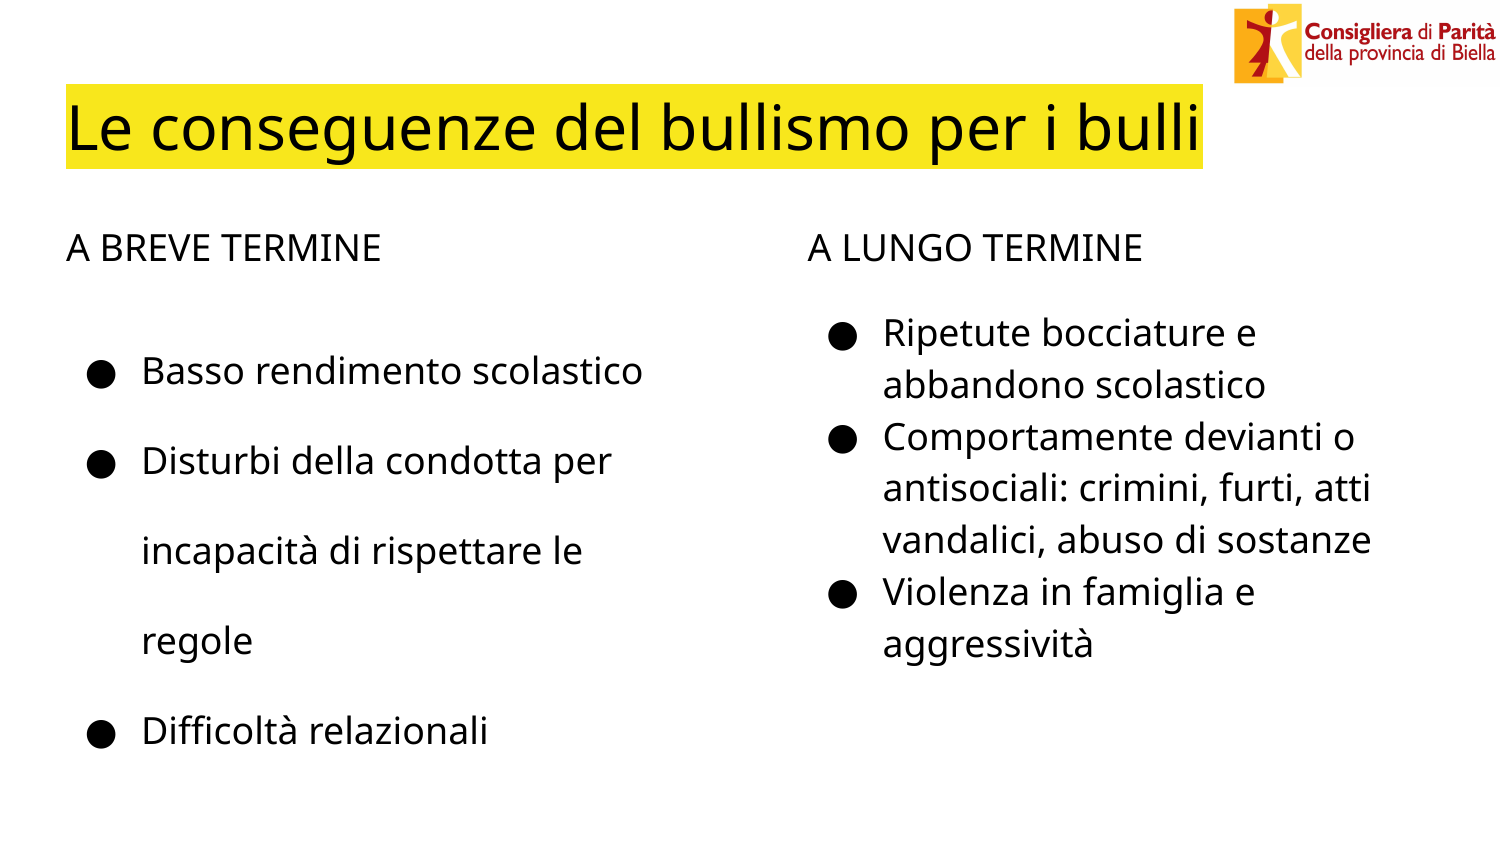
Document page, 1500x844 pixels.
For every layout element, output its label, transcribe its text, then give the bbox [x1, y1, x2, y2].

list A LUNGO TERMINE Ripetute bocciature e abbandono scolastico Comportamente devianti o antisociali: crimini, furti, atti vandalici, abuso di sostanze Violenza in famiglia e aggressività [792, 202, 1449, 750]
picture [1230, 0, 1500, 88]
list A BREVE TERMINE Basso rendimento scolastico Disturbi della condotta per incapacità di rispettare le regole Difficoltà relazionali [51, 202, 708, 750]
title Le conseguenze del bullismo per i bulli [51, 72, 1449, 167]
